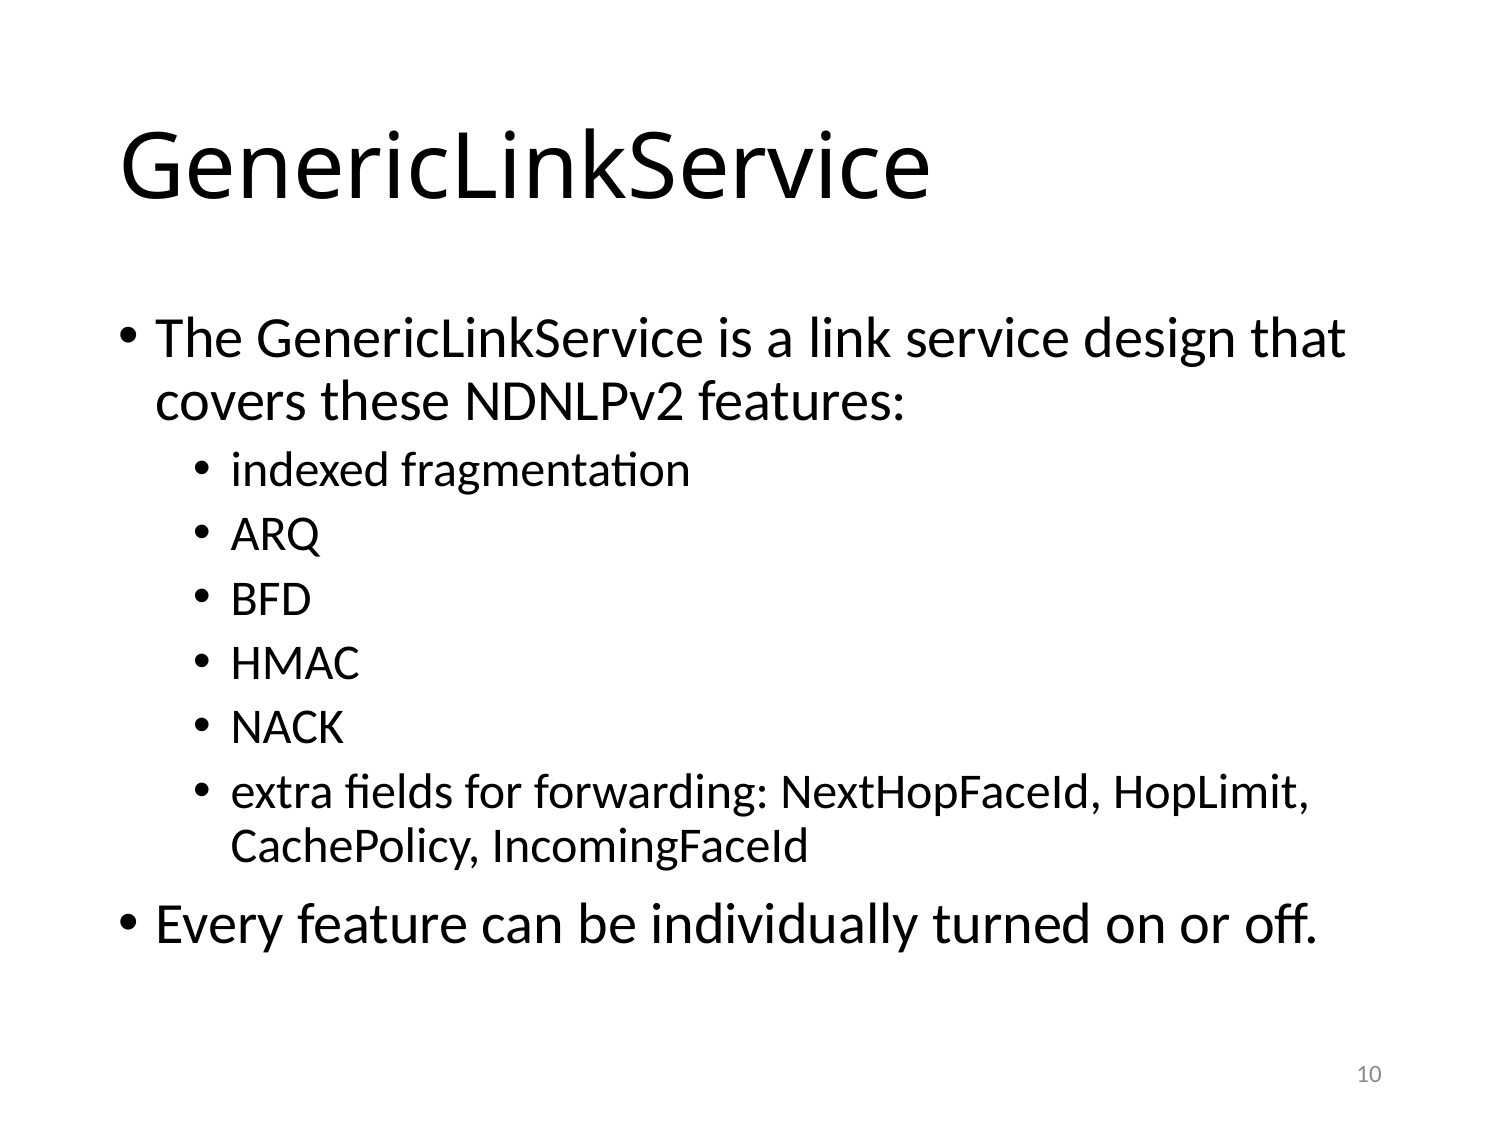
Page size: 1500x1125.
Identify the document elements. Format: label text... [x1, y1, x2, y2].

slide_number 10 [1059, 1042, 1397, 1103]
title GenericLinkService [103, 59, 1397, 278]
list The GenericLinkService is a link service design that covers these NDNLPv2 features: indexed fragmentation ARQ BFD HMAC NACK extra fields for forwarding: NextHopFaceId, HopLimit, CachePolicy, IncomingFaceId Every feature can be individually turned on or off. [103, 299, 1397, 1014]
